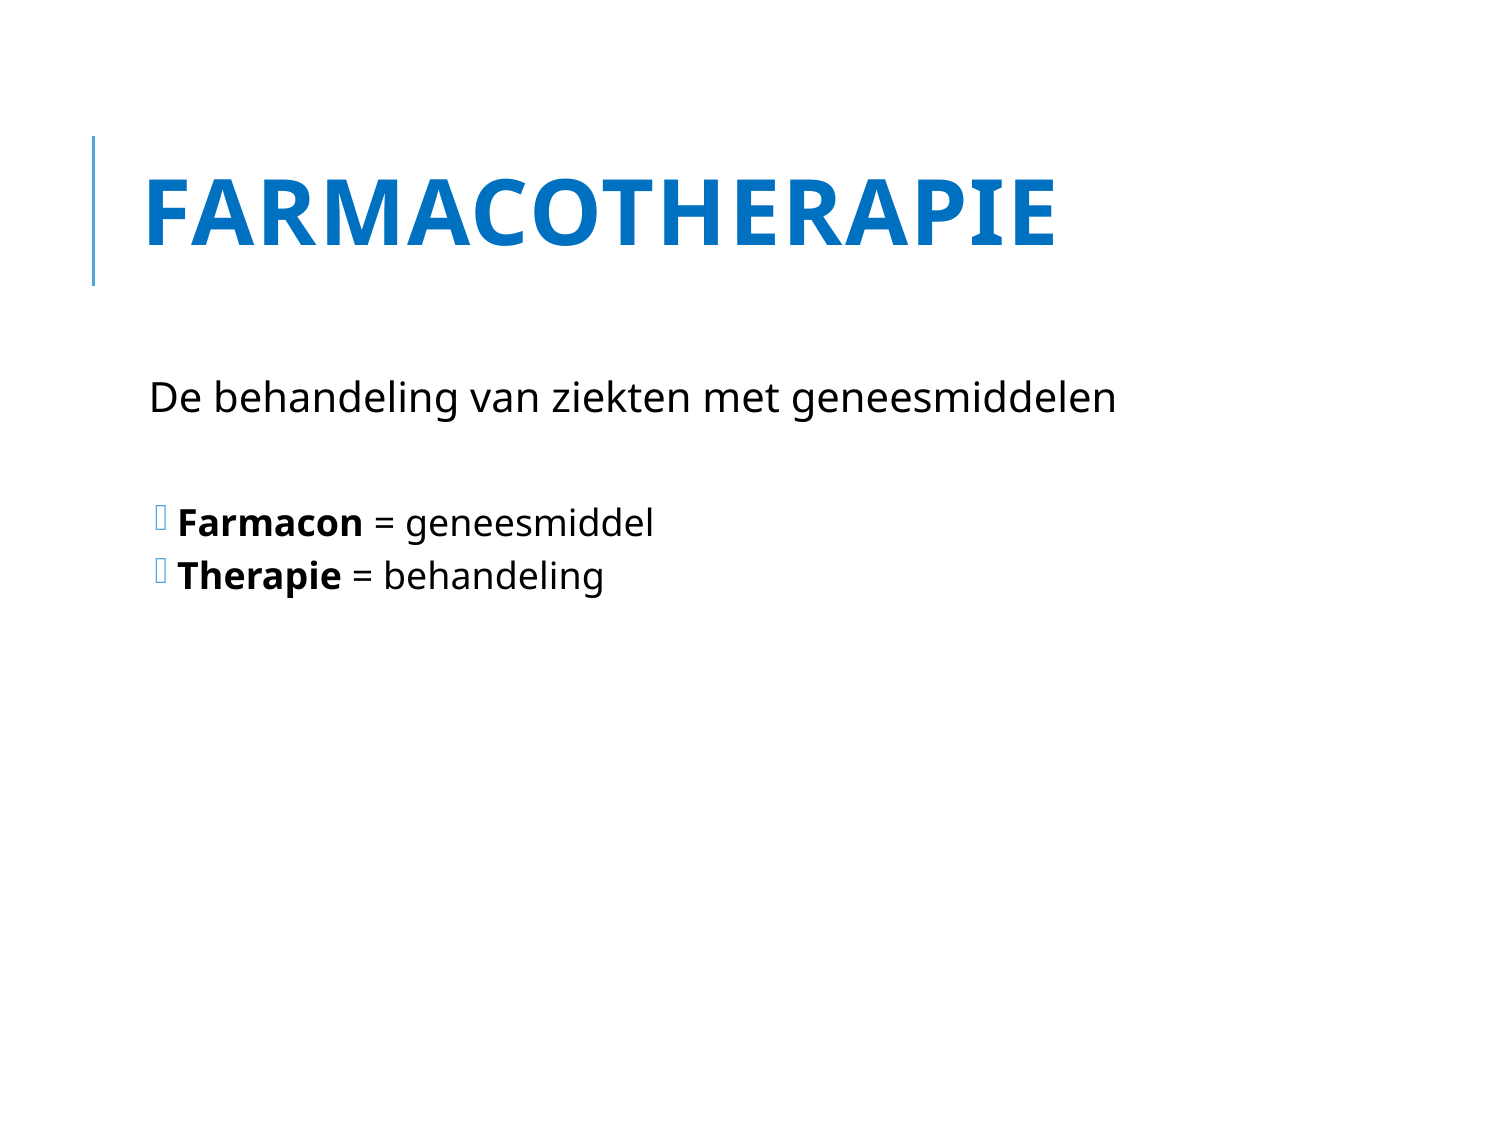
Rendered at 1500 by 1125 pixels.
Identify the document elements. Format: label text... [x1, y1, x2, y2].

list De behandeling van ziekten met geneesmiddelen Farmacon = geneesmiddel Therapie = behandeling [126, 368, 1322, 1029]
title Farmacotherapie [126, 96, 1322, 342]
